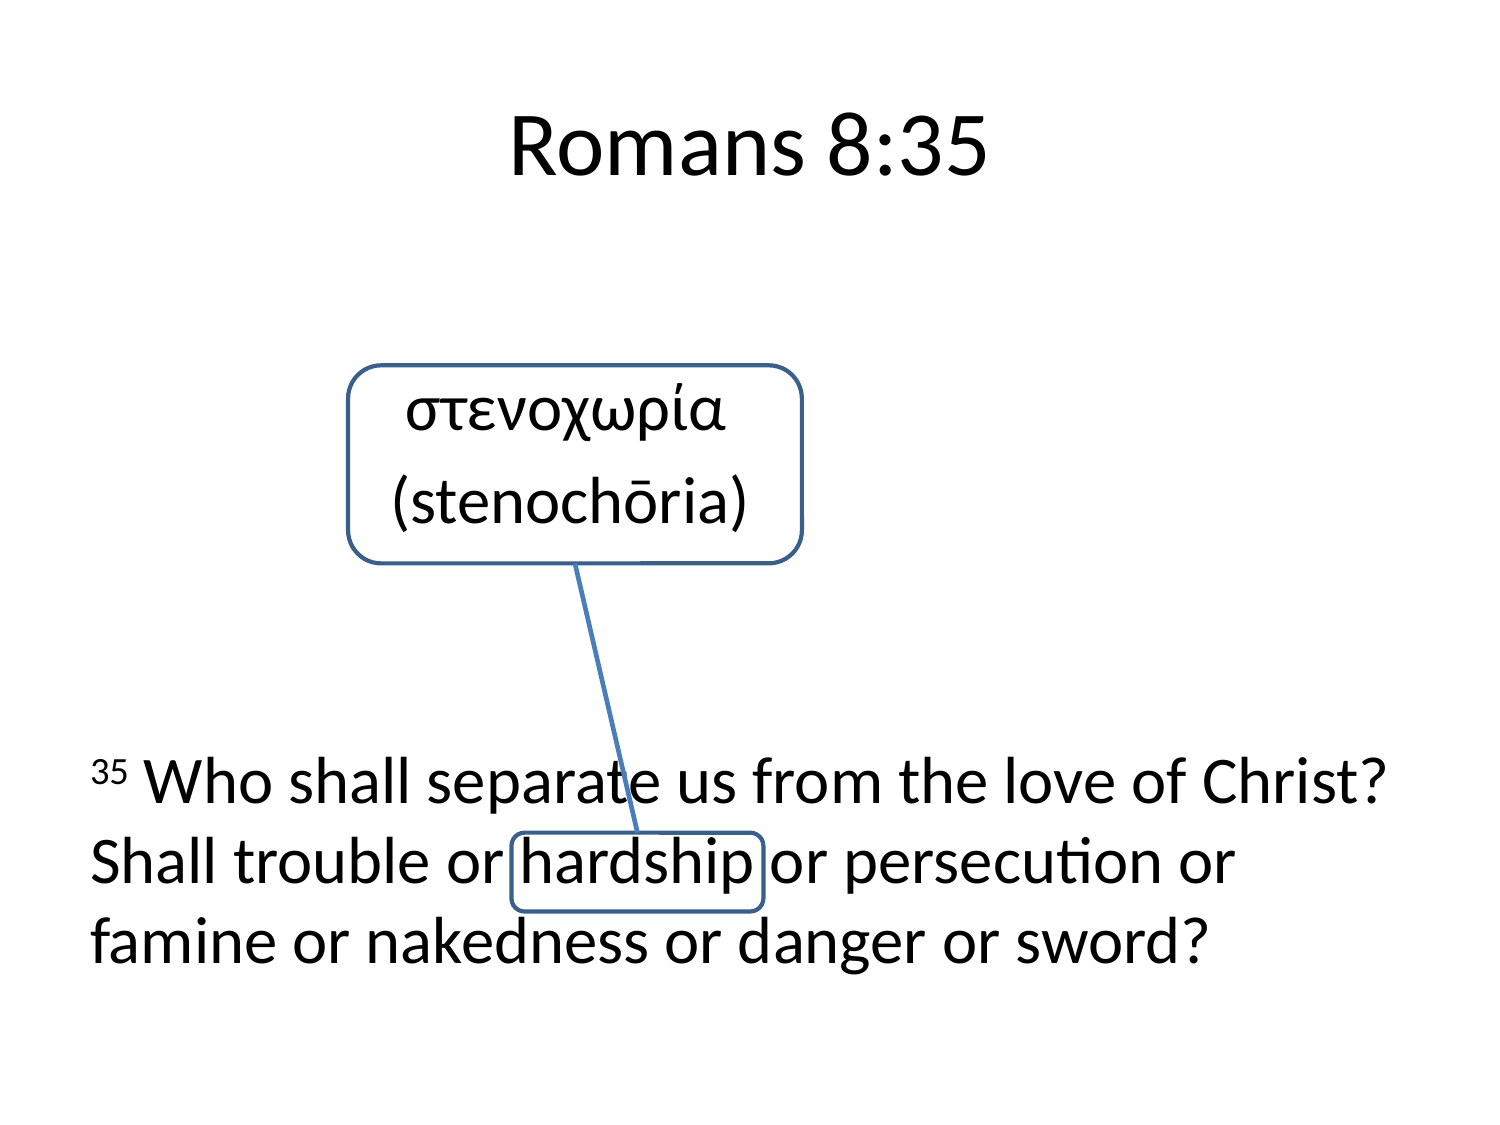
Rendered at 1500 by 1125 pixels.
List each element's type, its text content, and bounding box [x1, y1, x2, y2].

text_box [345, 363, 805, 566]
text_box [509, 830, 766, 914]
title Romans 8:35 [75, 45, 1425, 233]
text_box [574, 563, 638, 833]
list στενοχωρία (stenochōria) 35 Who shall separate us from the love of Christ? Shall trouble or hardship or persecution or famine or nakedness or danger or sword? [75, 262, 1425, 1005]
